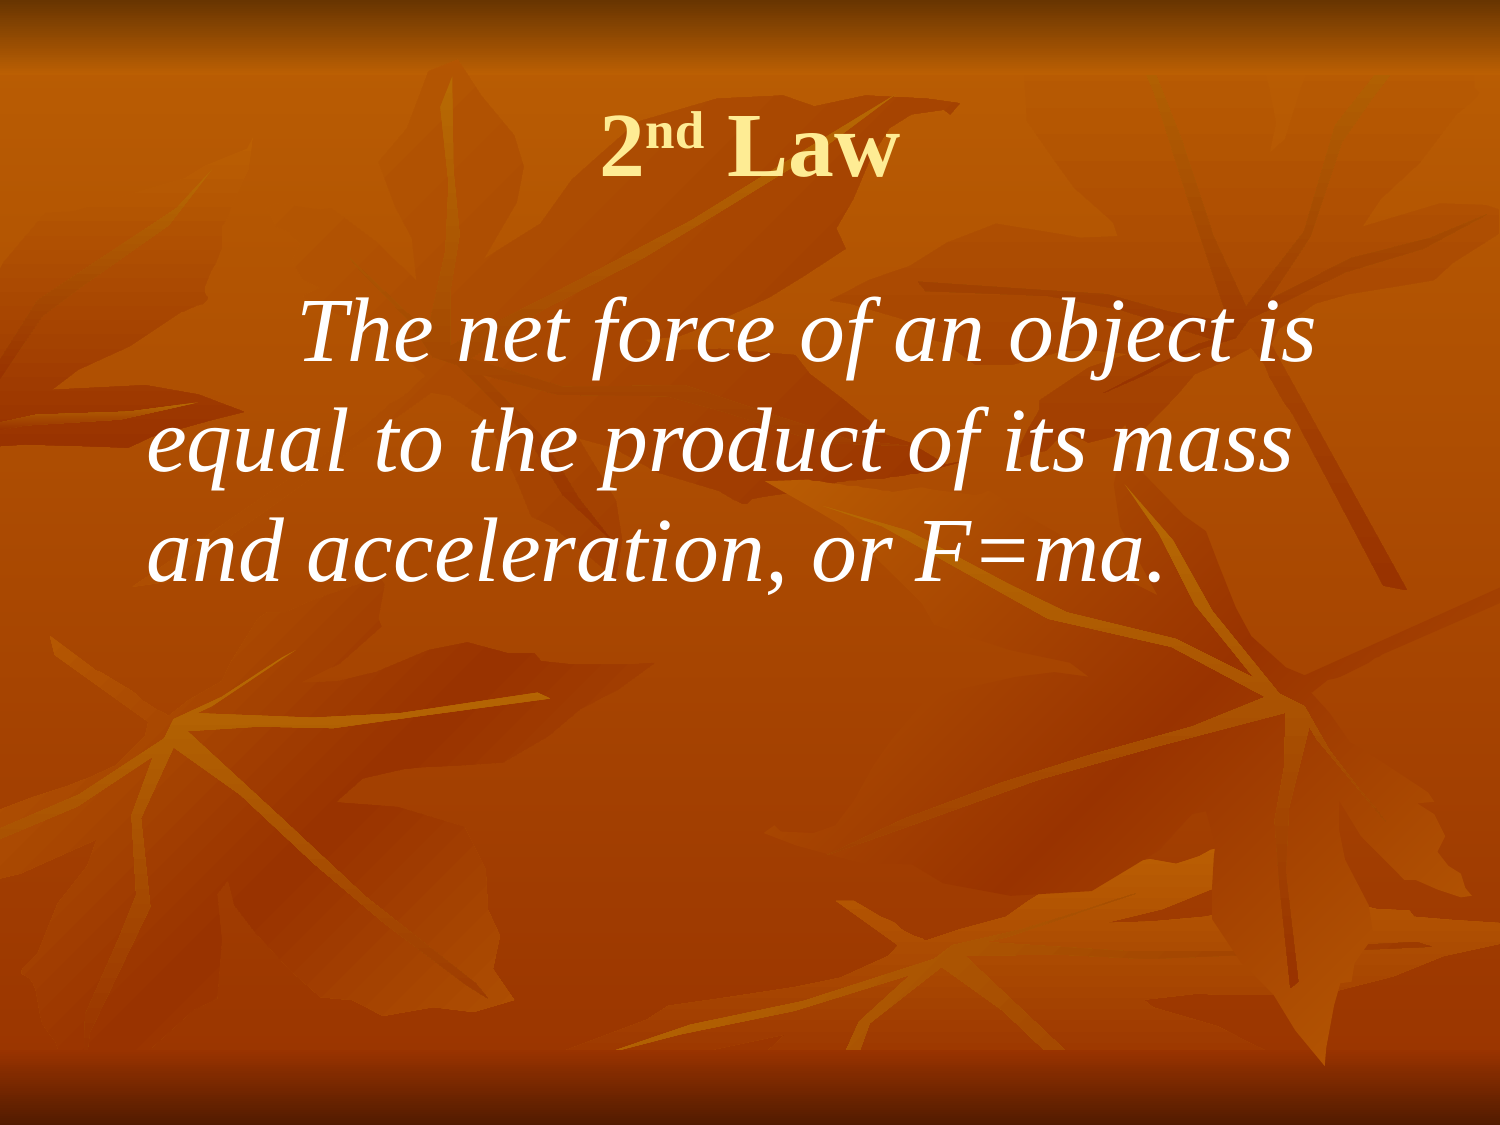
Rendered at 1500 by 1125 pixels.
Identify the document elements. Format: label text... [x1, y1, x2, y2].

title 2nd Law [74, 45, 1426, 234]
list The net force of an object is equal to the product of its mass and acceleration, or F=ma. [74, 262, 1426, 1006]
